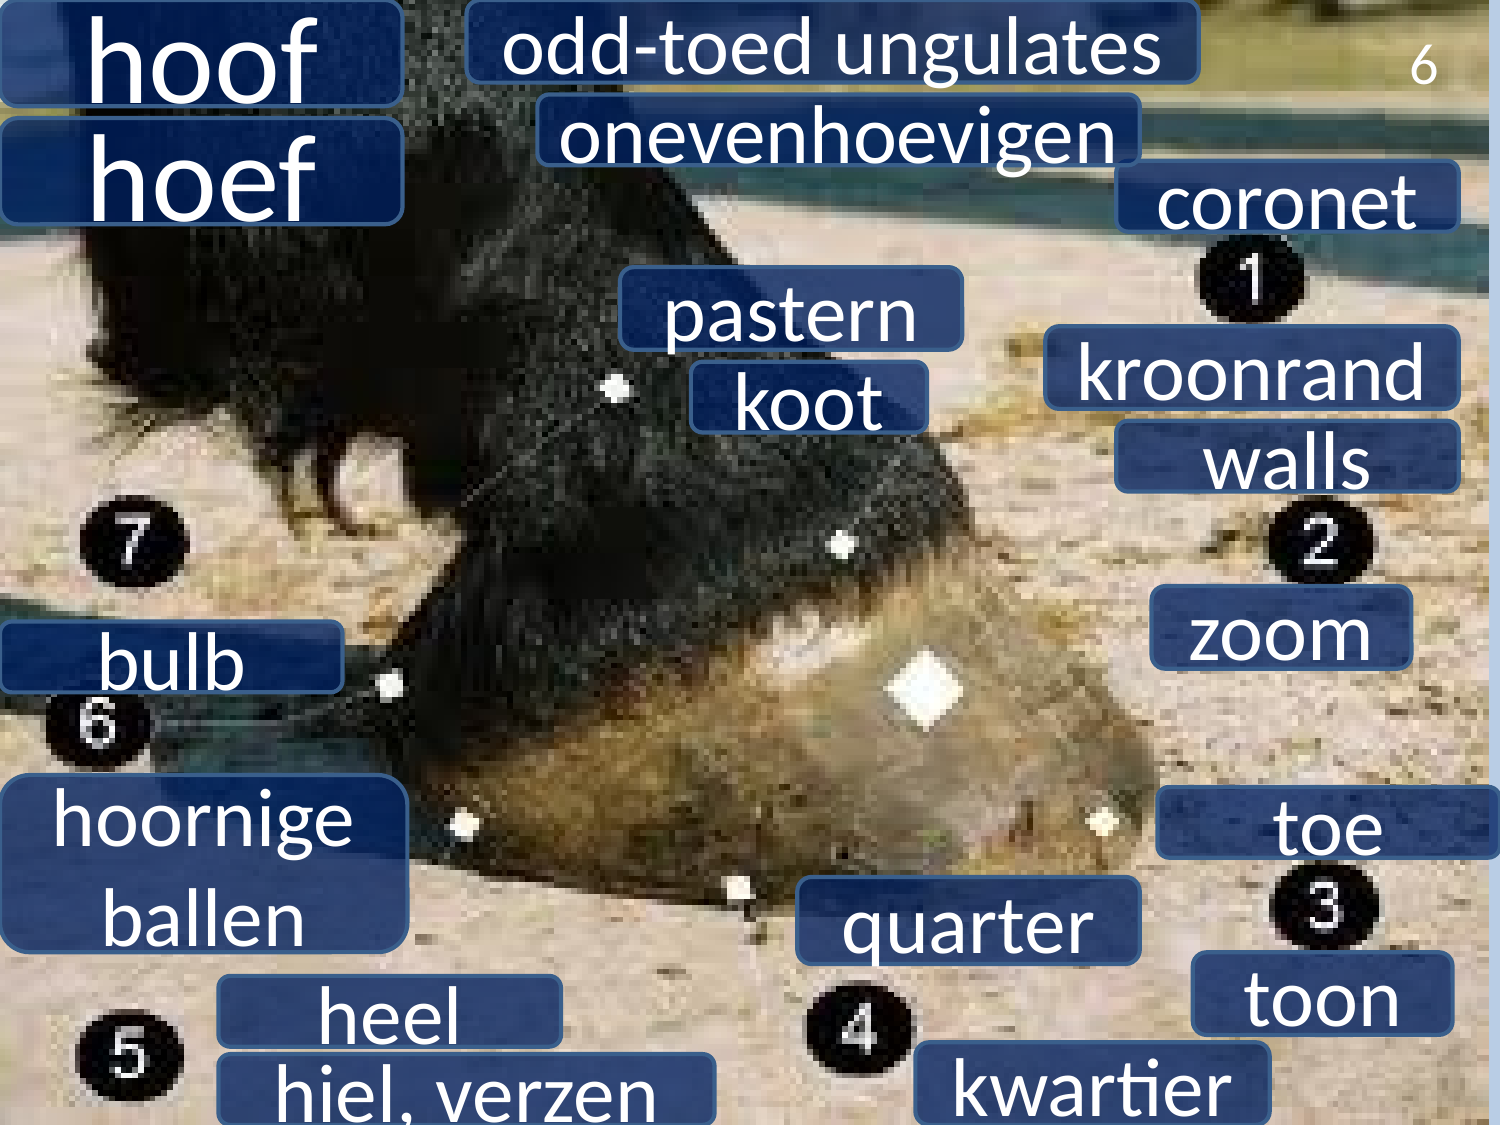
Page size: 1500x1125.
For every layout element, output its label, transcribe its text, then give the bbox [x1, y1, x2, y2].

picture [0, 0, 1489, 1125]
text_box toe [1493, 785, 1500, 859]
